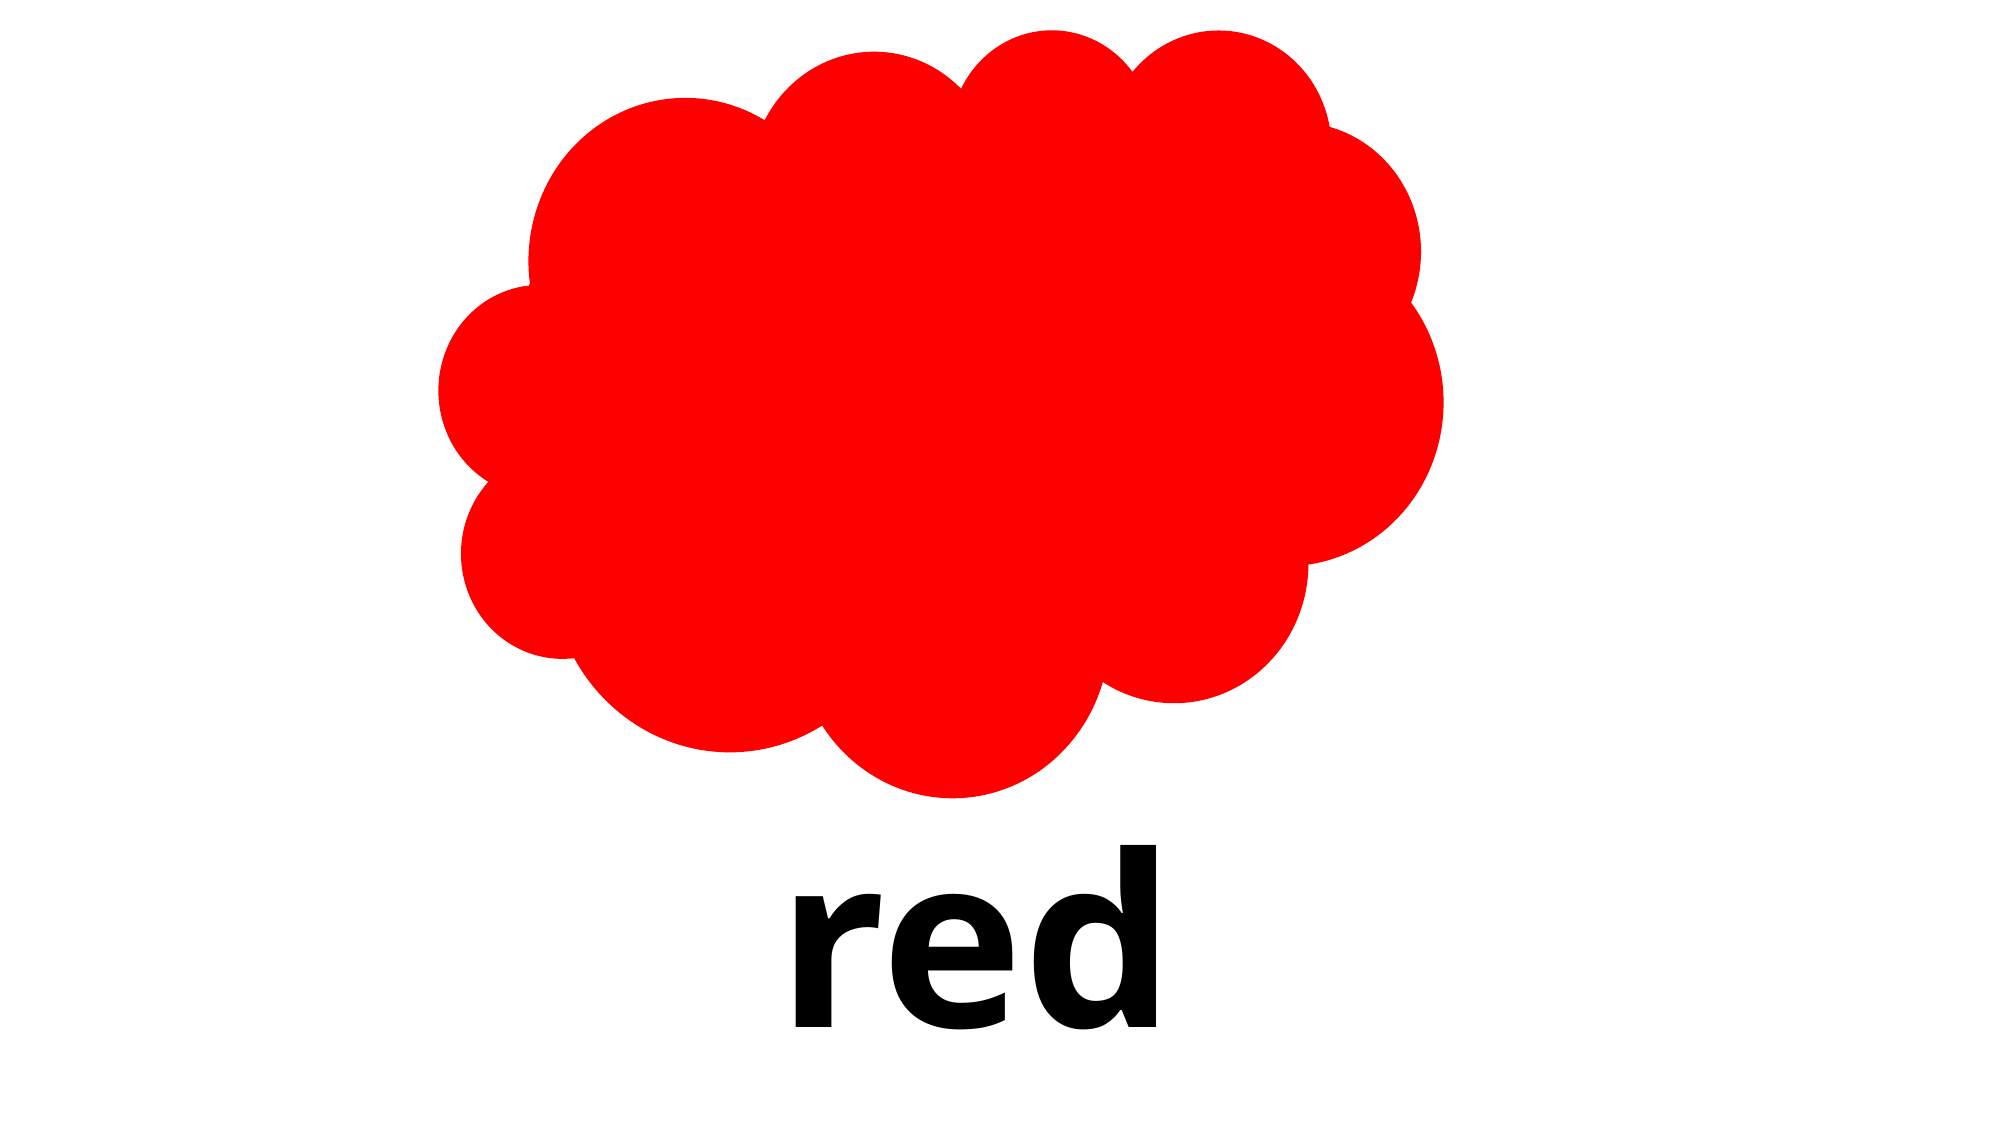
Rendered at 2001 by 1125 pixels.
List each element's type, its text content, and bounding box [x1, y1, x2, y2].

text_box red [762, 780, 1190, 1083]
text_box [437, 29, 1445, 780]
